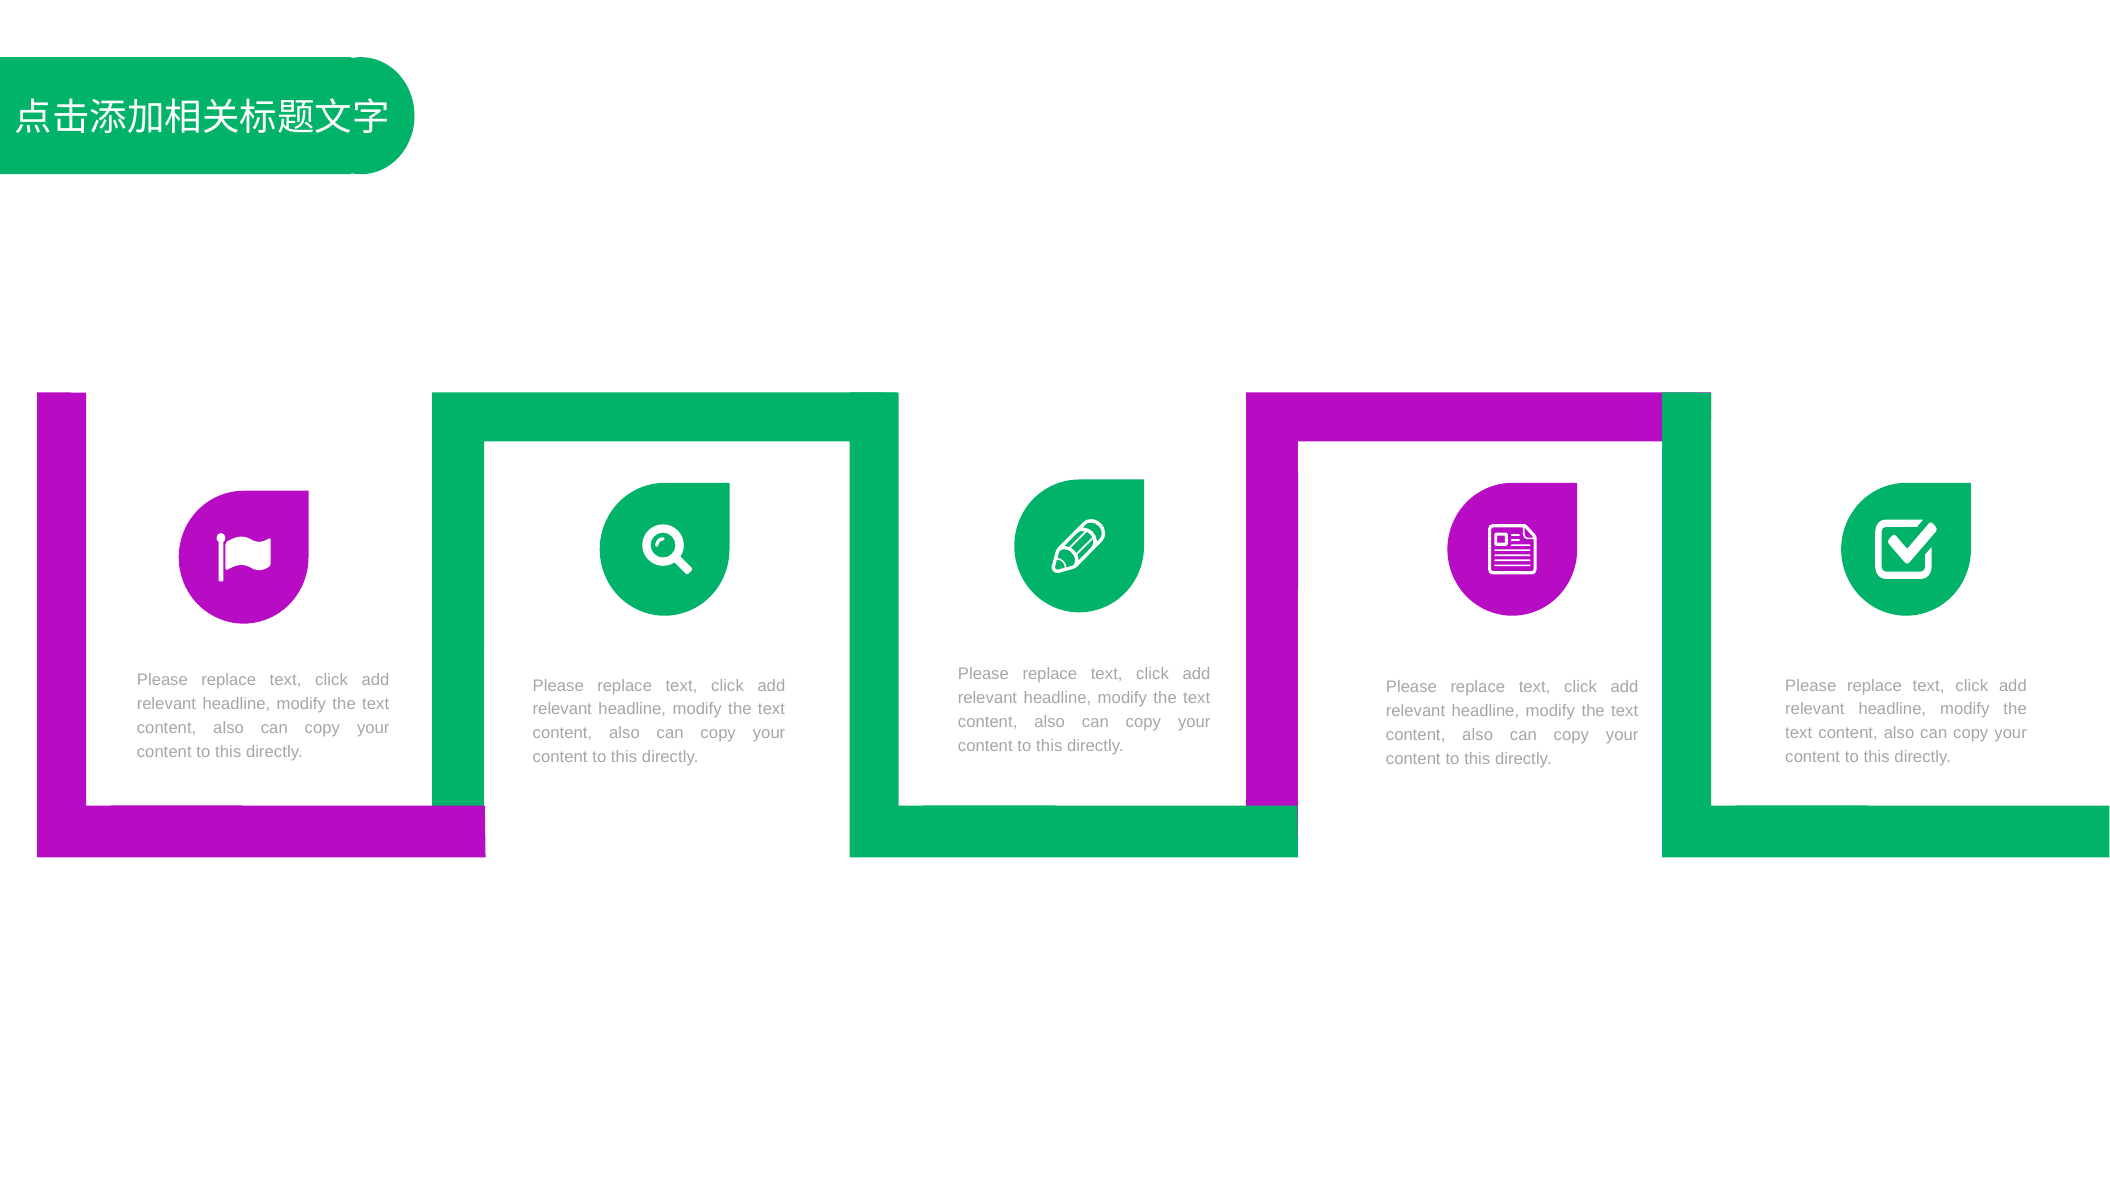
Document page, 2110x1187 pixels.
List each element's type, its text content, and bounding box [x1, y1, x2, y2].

text_box 点击添加相关标题文字 [0, 85, 415, 146]
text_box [1488, 524, 1537, 575]
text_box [37, 392, 2110, 858]
